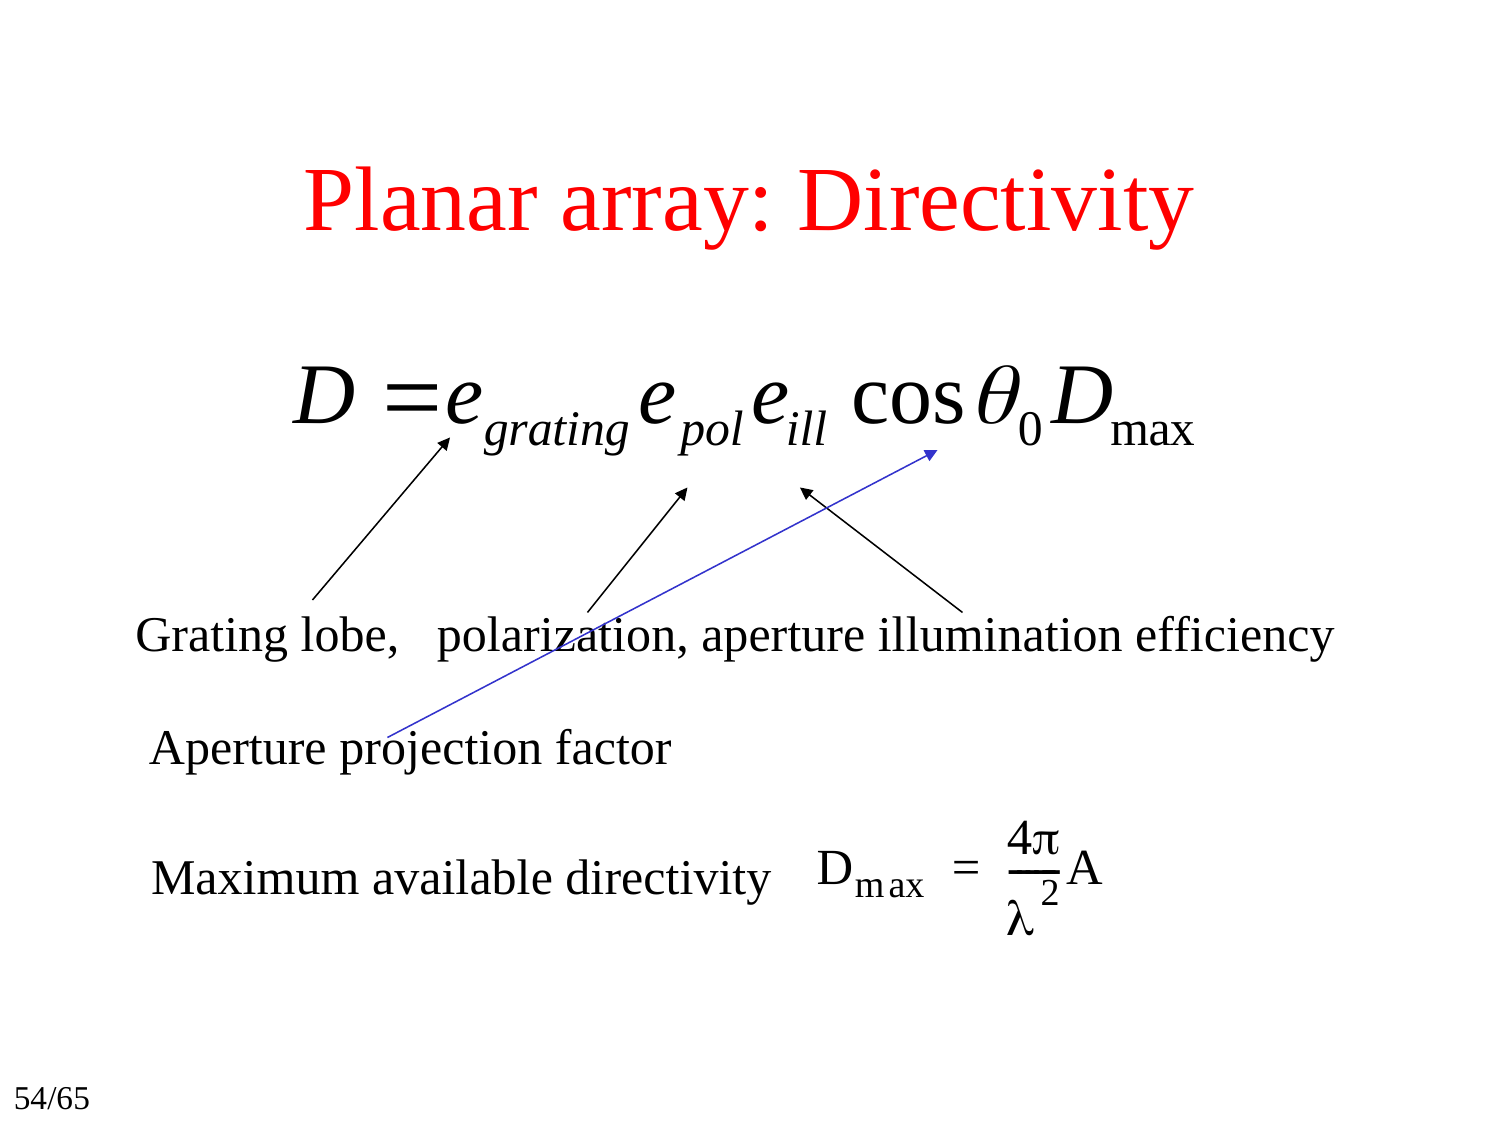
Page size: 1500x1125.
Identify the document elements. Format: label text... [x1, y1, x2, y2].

text_box Grating lobe, polarization, aperture illumination efficiency [120, 594, 659, 669]
text_box [587, 487, 688, 613]
text_box Grating lobe, polarization, aperture illumination efficiency [521, 594, 1351, 669]
title Planar array: Directivity [112, 99, 1388, 288]
text_box Maximum available directivity [136, 837, 787, 913]
text_box Aperture projection factor [134, 706, 687, 782]
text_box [274, 337, 1221, 476]
picture [812, 812, 1113, 953]
text_box [799, 487, 826, 508]
